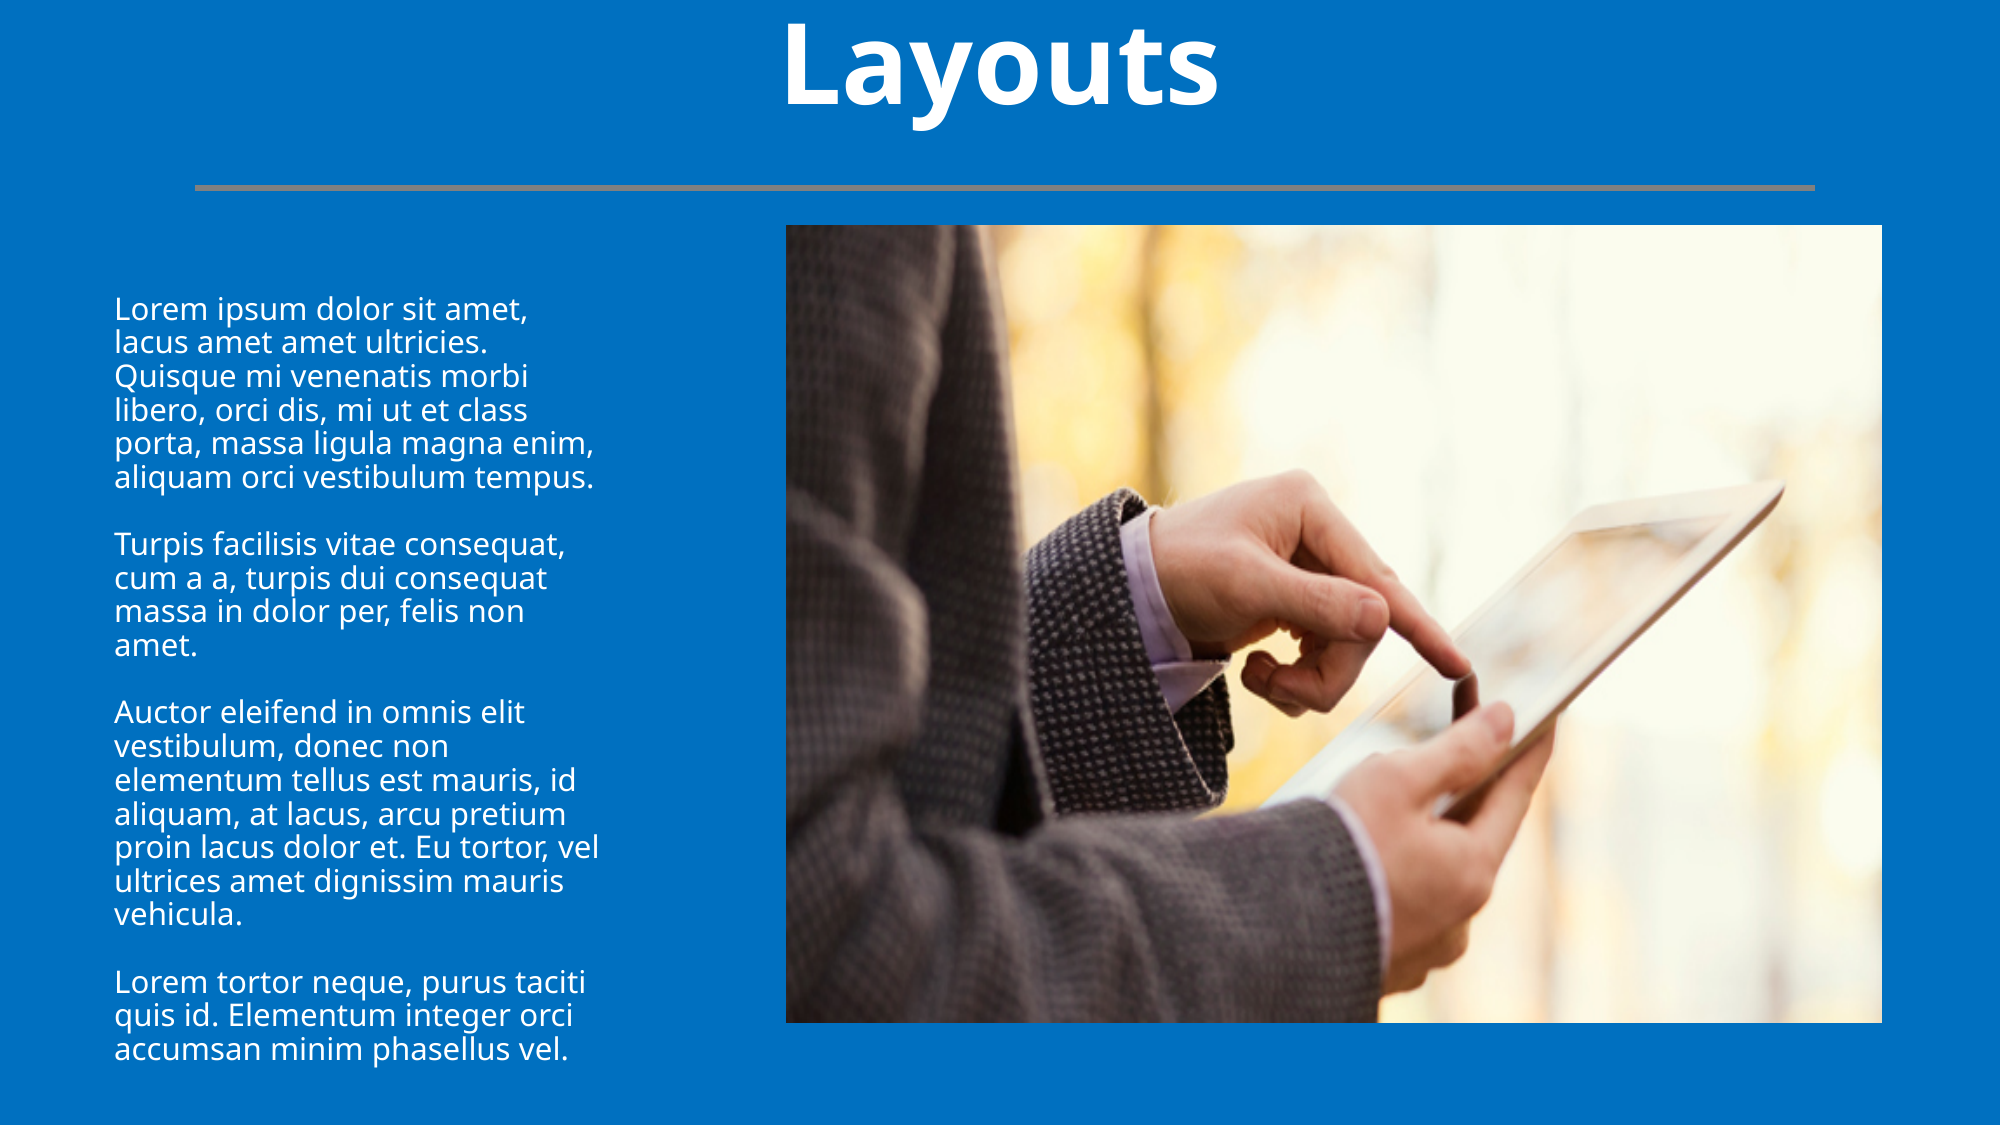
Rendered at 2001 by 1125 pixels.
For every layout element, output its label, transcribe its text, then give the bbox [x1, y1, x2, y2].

text_box Lorem ipsum dolor sit amet, lacus amet amet ultricies. Quisque mi venenatis morbi libero, orci dis, mi ut et class porta, massa ligula magna enim, aliquam orci vestibulum tempus. Turpis facilisis vitae consequat, cum a a, turpis dui consequat massa in dolor per, felis non amet. Auctor eleifend in omnis elit vestibulum, donec non elementum tellus est mauris, id aliquam, at lacus, arcu pretium proin lacus dolor et. Eu tortor, vel ultrices amet dignissim mauris vehicula. Lorem tortor neque, purus taciti quis id. Elementum integer orci accumsan minim phasellus vel. [99, 285, 625, 1023]
picture [786, 225, 1882, 1023]
text_box Layouts [0, 0, 2000, 160]
